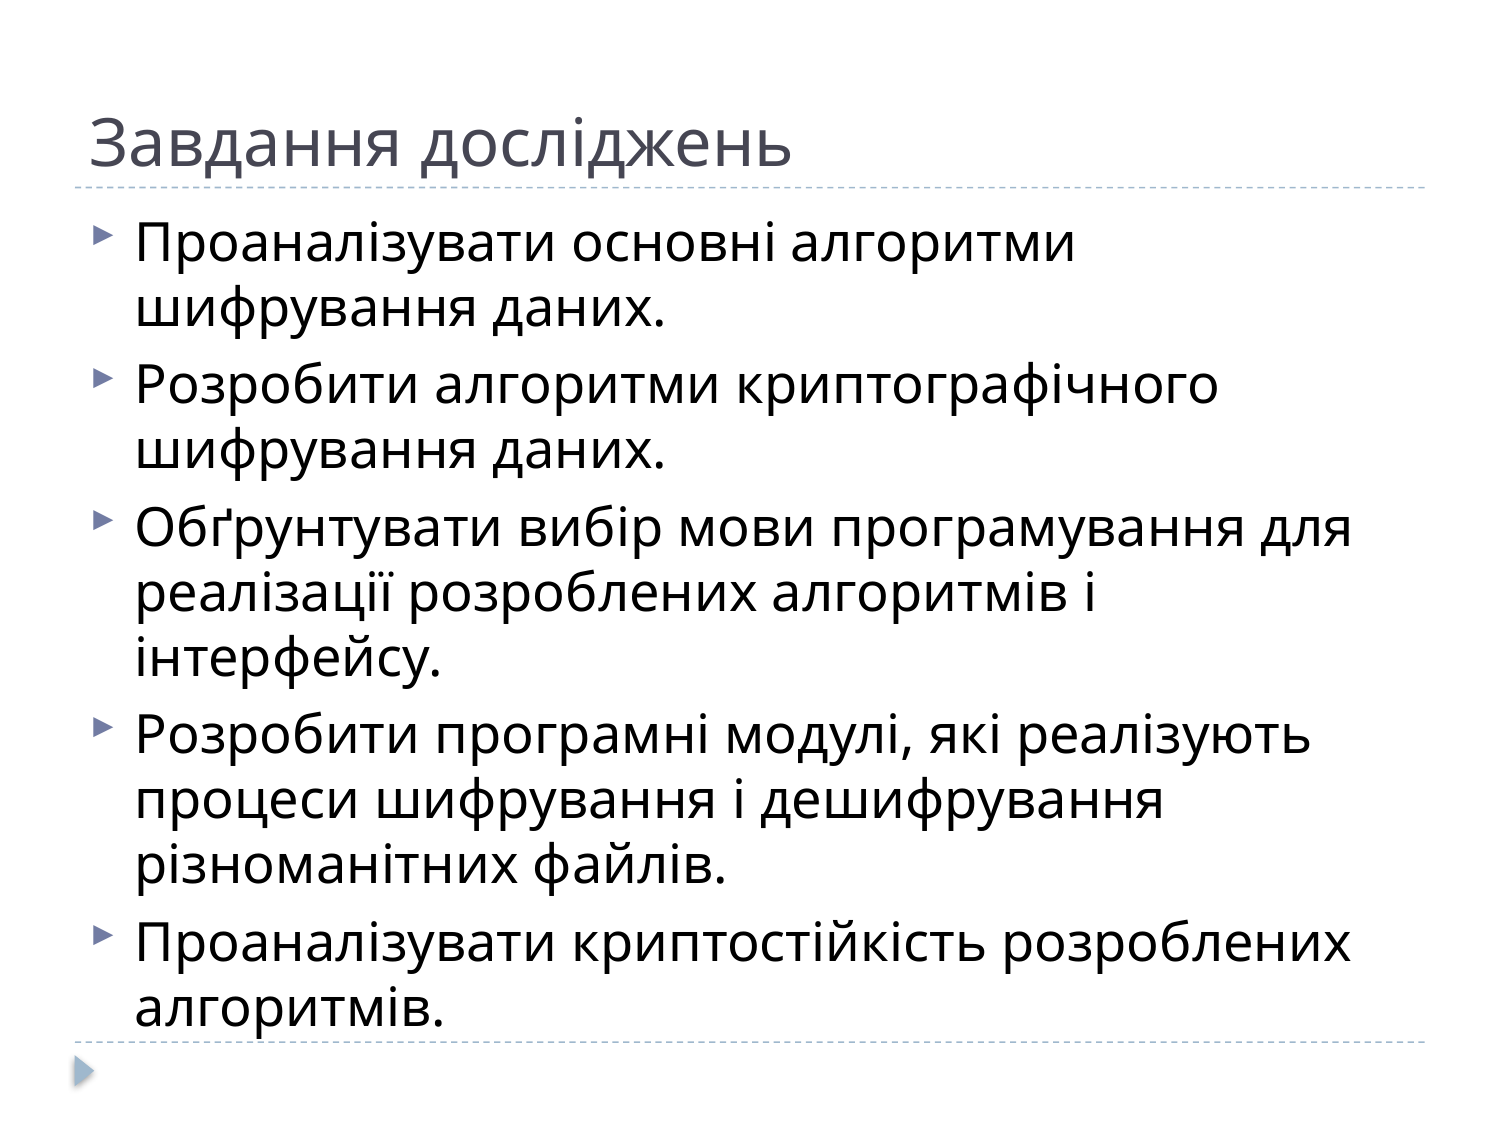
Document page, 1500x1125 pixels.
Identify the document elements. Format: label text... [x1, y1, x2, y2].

list Проаналізувати основні алгоритми шифрування даних. Розробити алгоритми криптографічного шифрування даних. Обґрунтувати вибір мови програмування для реалізації розроблених алгоритмів і інтерфейсу. Розробити програмні модулі, які реалізують процеси шифрування і дешифрування різноманітних файлів. Проаналізувати криптостійкість розроблених алгоритмів. [75, 200, 1425, 1010]
title Завдання досліджень [75, 24, 1425, 188]
